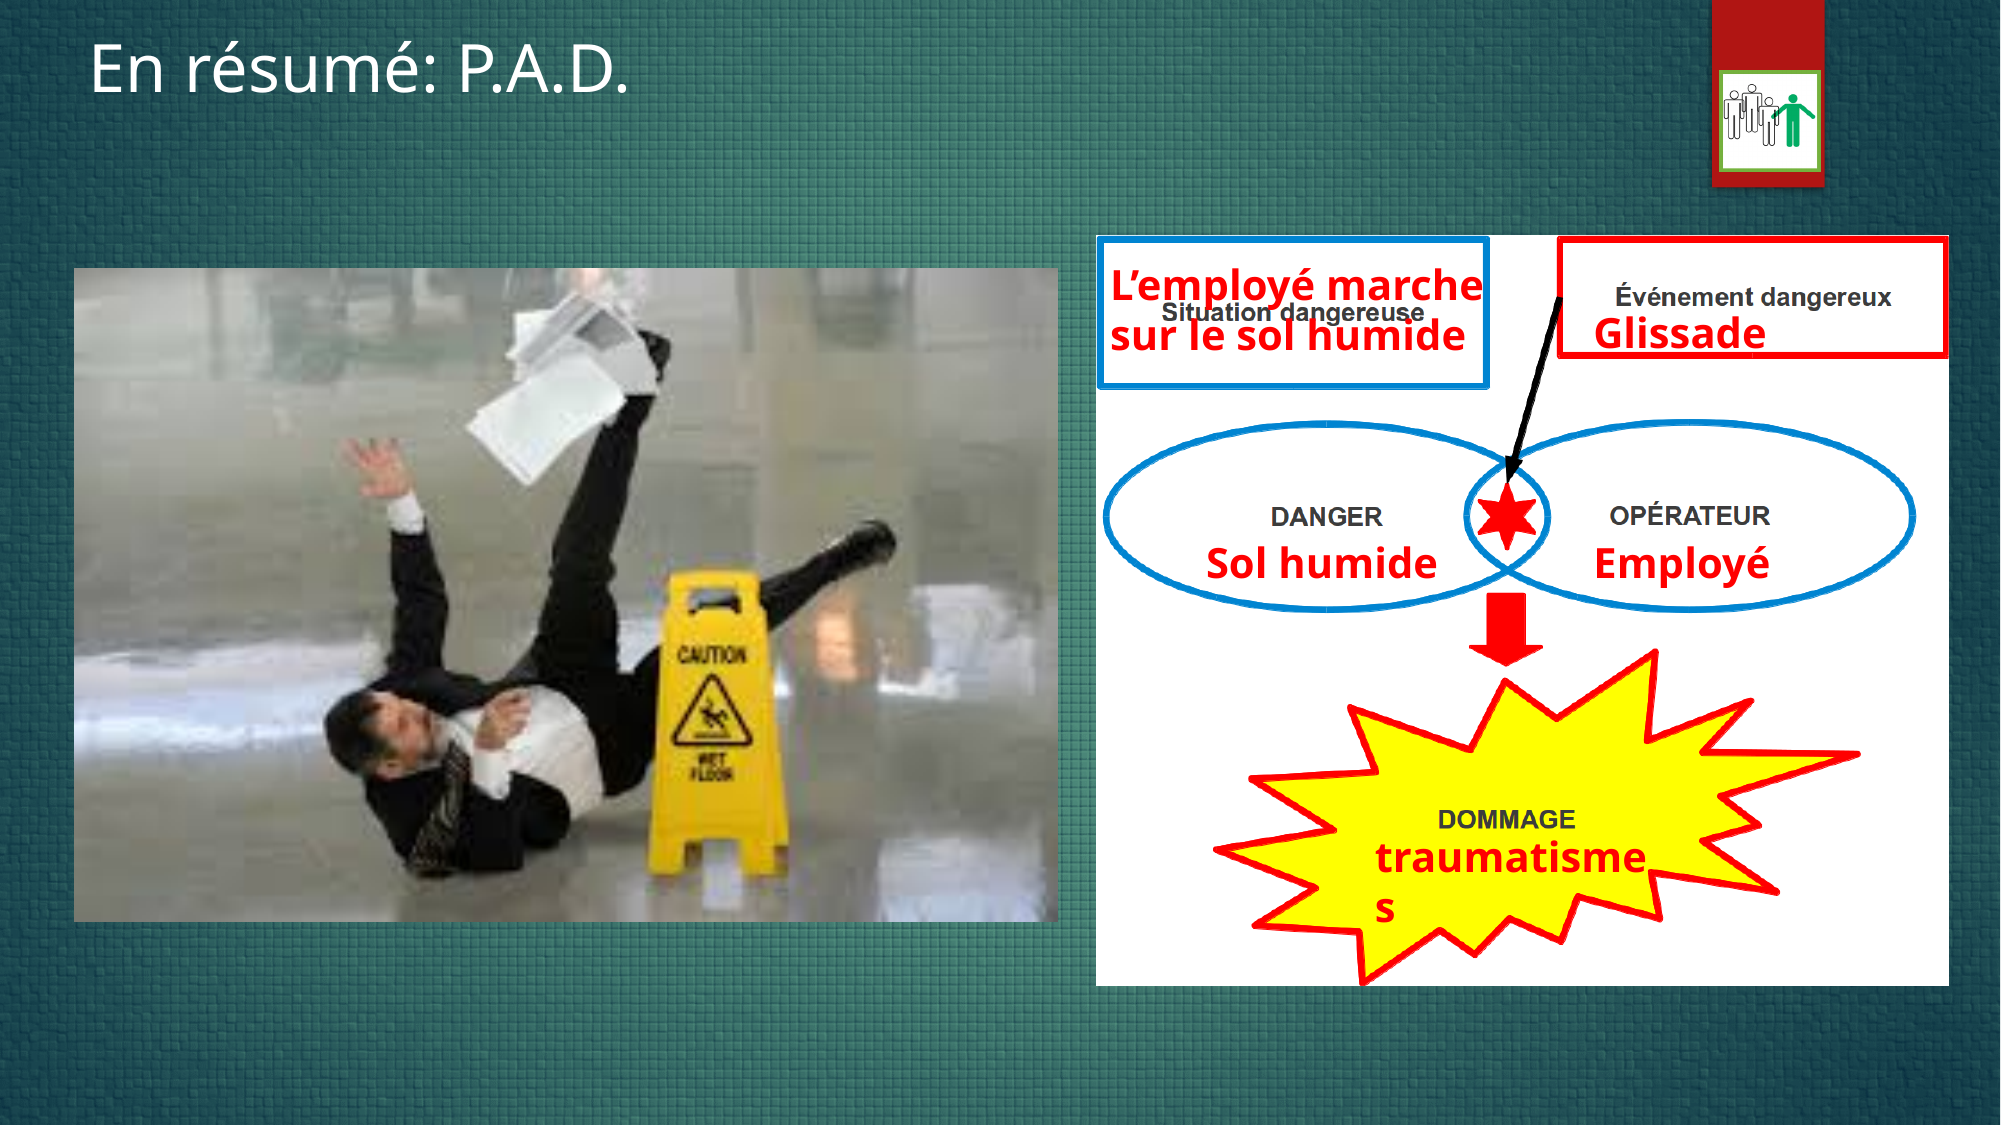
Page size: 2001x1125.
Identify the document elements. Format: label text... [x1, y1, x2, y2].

picture [1718, 70, 1821, 172]
picture [74, 268, 1058, 922]
text_box En résumé: P.A.D. [74, 18, 749, 113]
picture [1096, 235, 1950, 987]
